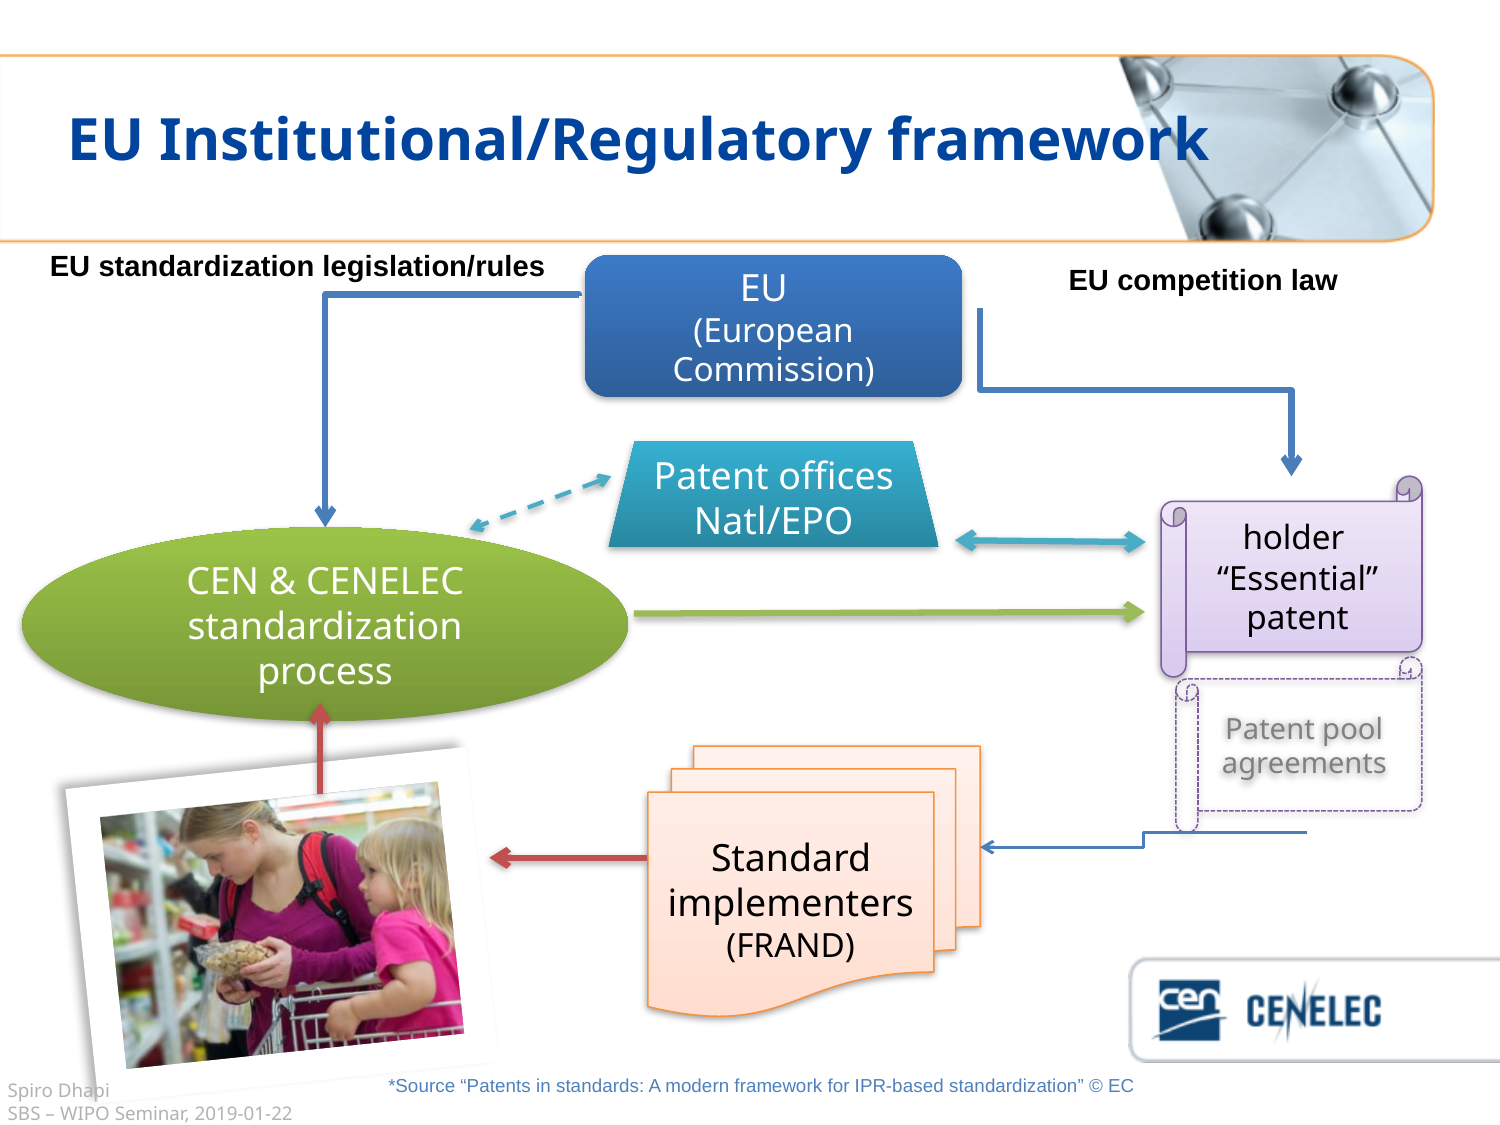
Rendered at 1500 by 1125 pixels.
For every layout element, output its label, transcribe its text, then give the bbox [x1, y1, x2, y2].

picture [0, 54, 1435, 244]
picture [1113, 940, 1500, 1074]
text_box Standard implementers (FRAND) [647, 745, 981, 1018]
title EU Institutional/Regulatory framework [52, 42, 1232, 232]
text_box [324, 295, 580, 528]
text_box holder “Essential” patent [1160, 475, 1423, 678]
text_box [979, 308, 1292, 502]
text_box CEN & CENELEC standardization process [22, 527, 629, 722]
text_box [954, 539, 1146, 543]
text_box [469, 475, 612, 530]
text_box EU (European Commission) [584, 255, 963, 398]
text_box EU competition law [1053, 253, 1361, 304]
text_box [1135, 676, 1151, 1004]
picture [101, 782, 464, 1068]
text_box Patent pool agreements [1175, 657, 1423, 831]
text_box Patent offices Natl/EPO [608, 441, 940, 548]
footer Spiro Dhapi SBS – WIPO Seminar, 2019-01-22 [0, 1071, 468, 1125]
text_box EU standardization legislation/rules [34, 240, 585, 290]
text_box *Source “Patents in standards: A modern framework for IPR-based standardization” © EC [418, 1066, 1174, 1104]
